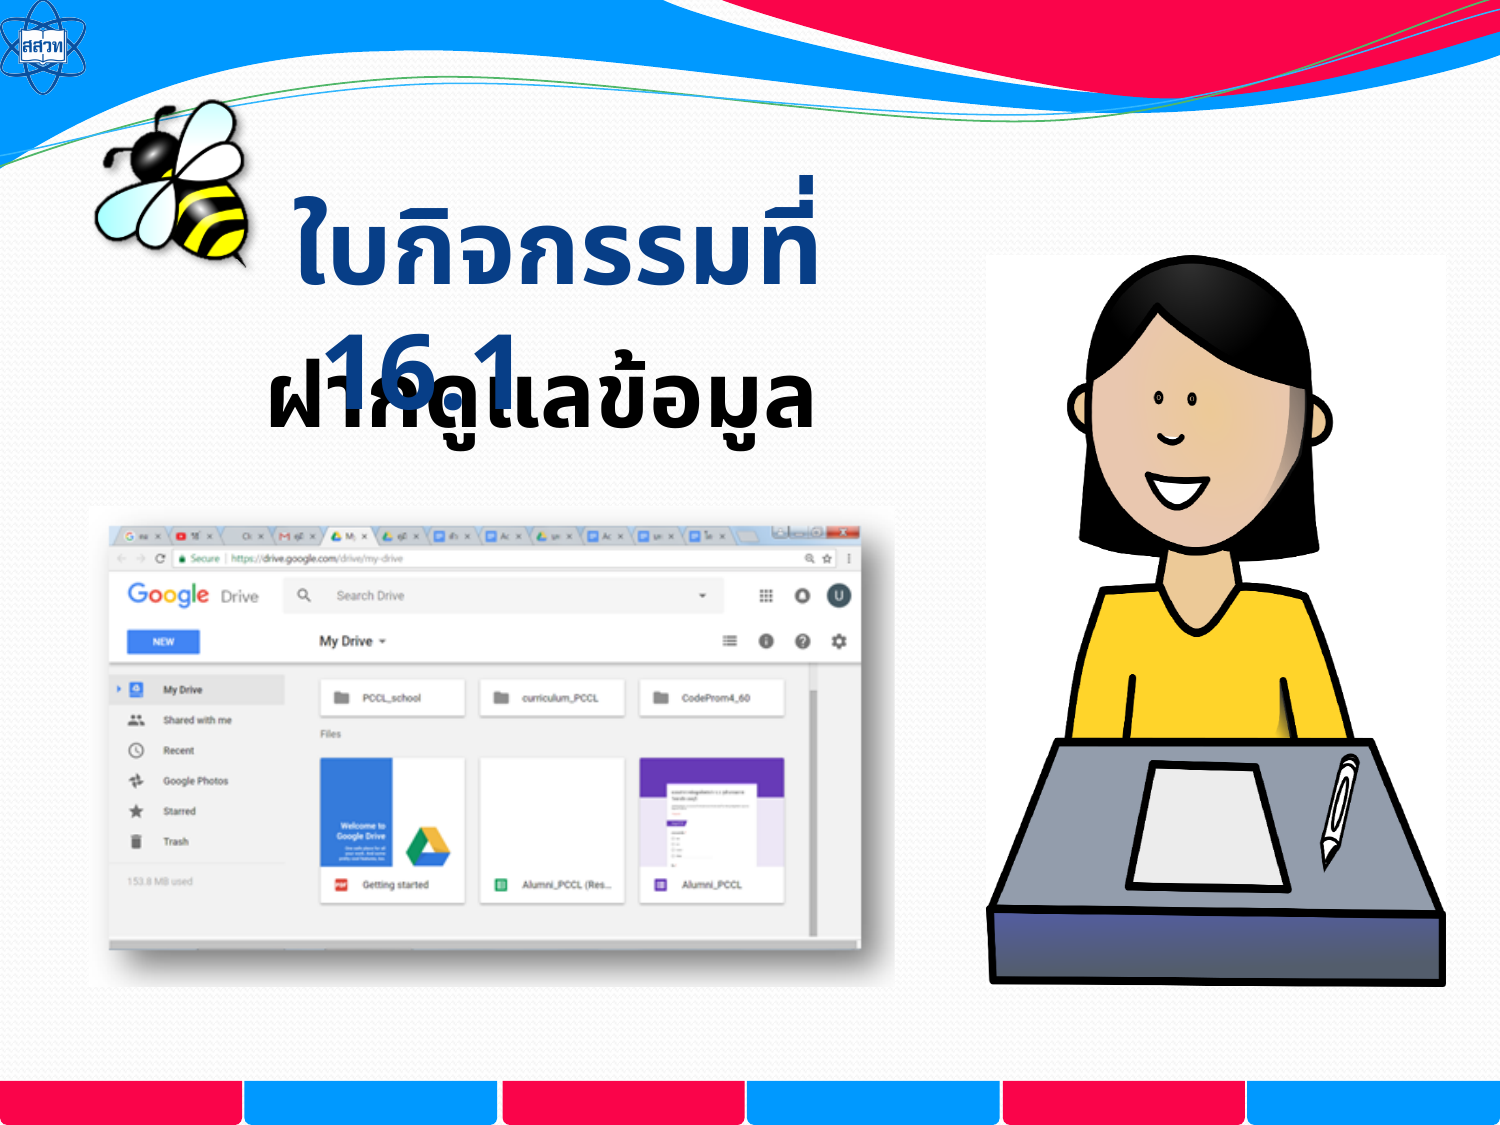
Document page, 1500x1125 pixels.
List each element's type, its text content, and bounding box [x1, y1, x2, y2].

text_box ใบกิจกรรมที่ 16.1 [277, 172, 916, 303]
picture [985, 255, 1446, 987]
picture [0, 0, 266, 280]
text_box ฝากดูแลข้อมูล [220, 328, 863, 453]
picture [88, 505, 896, 988]
